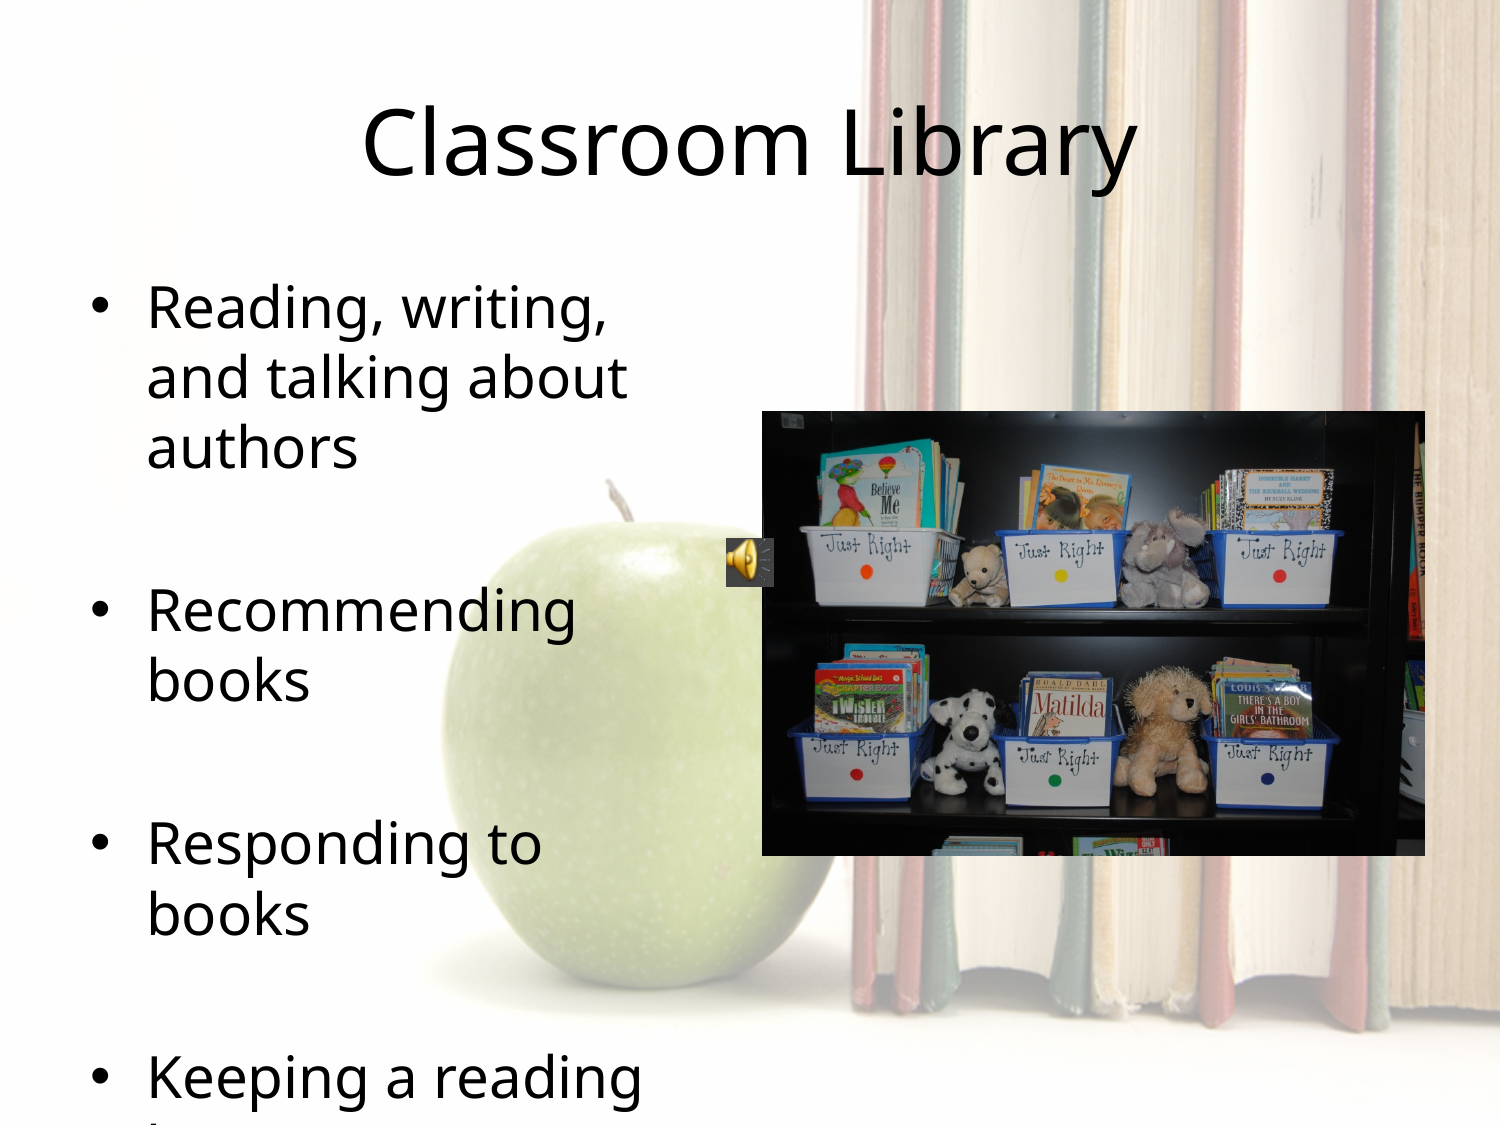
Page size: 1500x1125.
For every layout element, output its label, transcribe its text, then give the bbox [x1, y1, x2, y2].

picture [724, 537, 776, 588]
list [762, 411, 1426, 856]
list Reading, writing, and talking about authors Recommending books Responding to books Keeping a reading log [74, 262, 738, 1006]
title Classroom Library [74, 44, 1426, 233]
